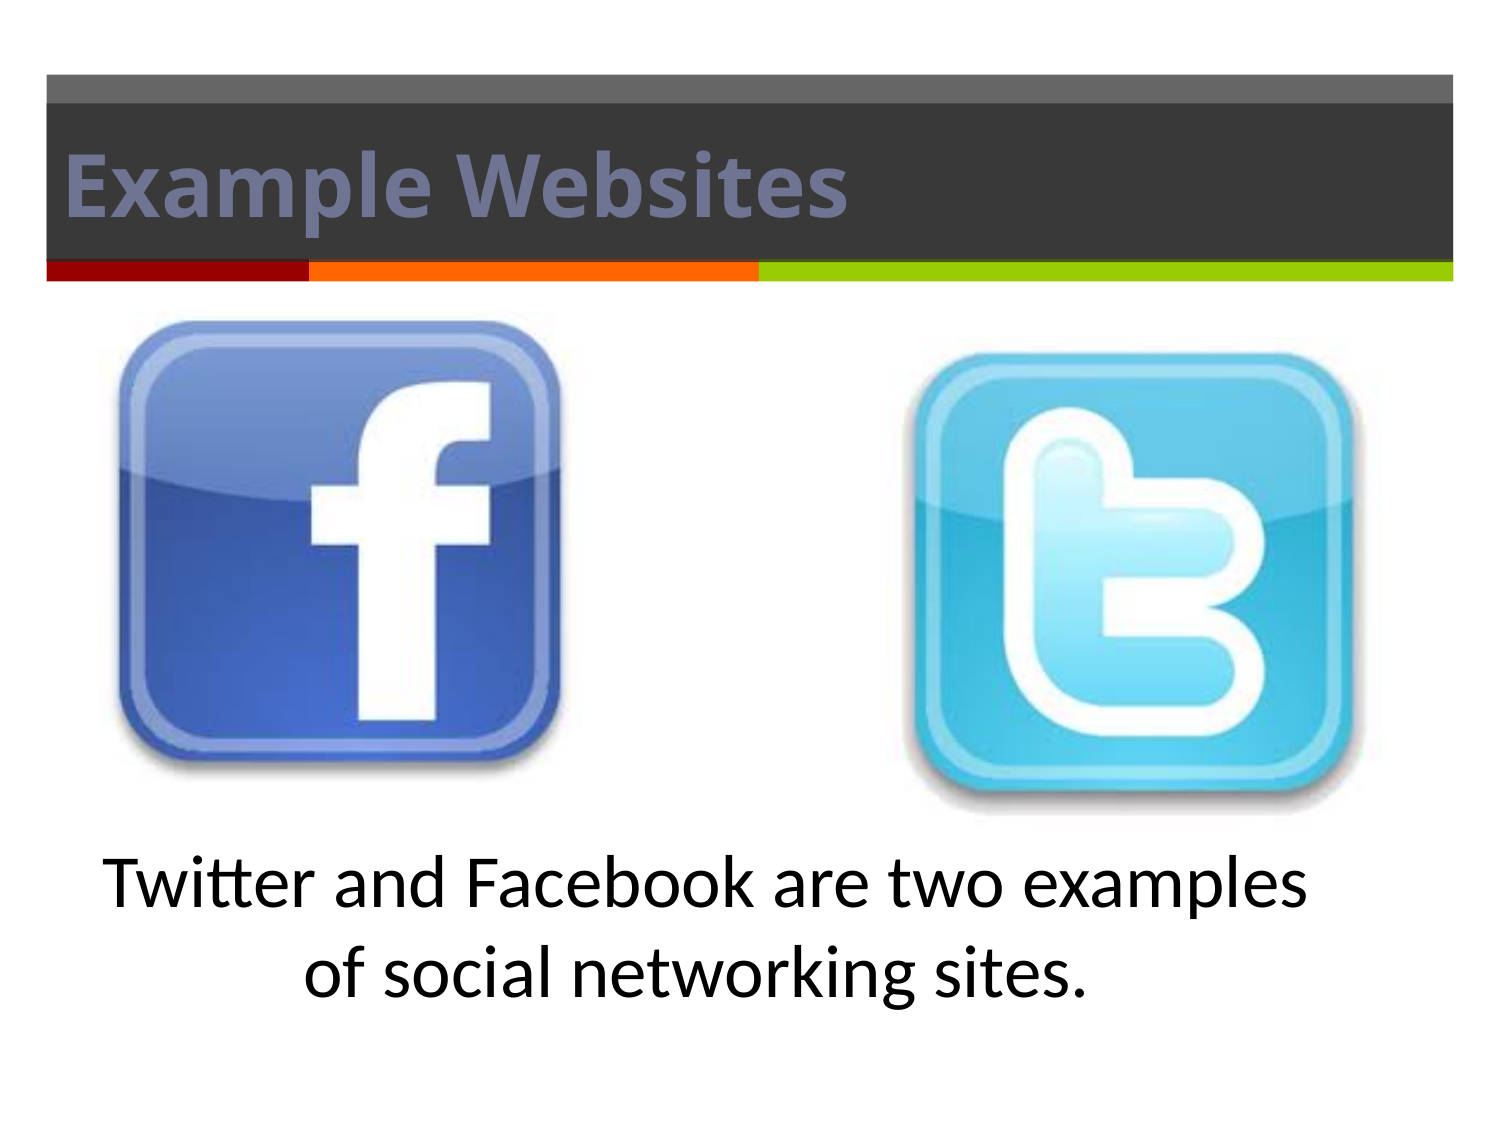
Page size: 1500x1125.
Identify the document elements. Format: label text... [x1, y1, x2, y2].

title Example Websites [46, 103, 1454, 263]
text_box Twitter and Facebook are two examples of social networking sites. [87, 824, 1388, 1020]
picture [886, 336, 1388, 827]
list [99, 311, 582, 795]
